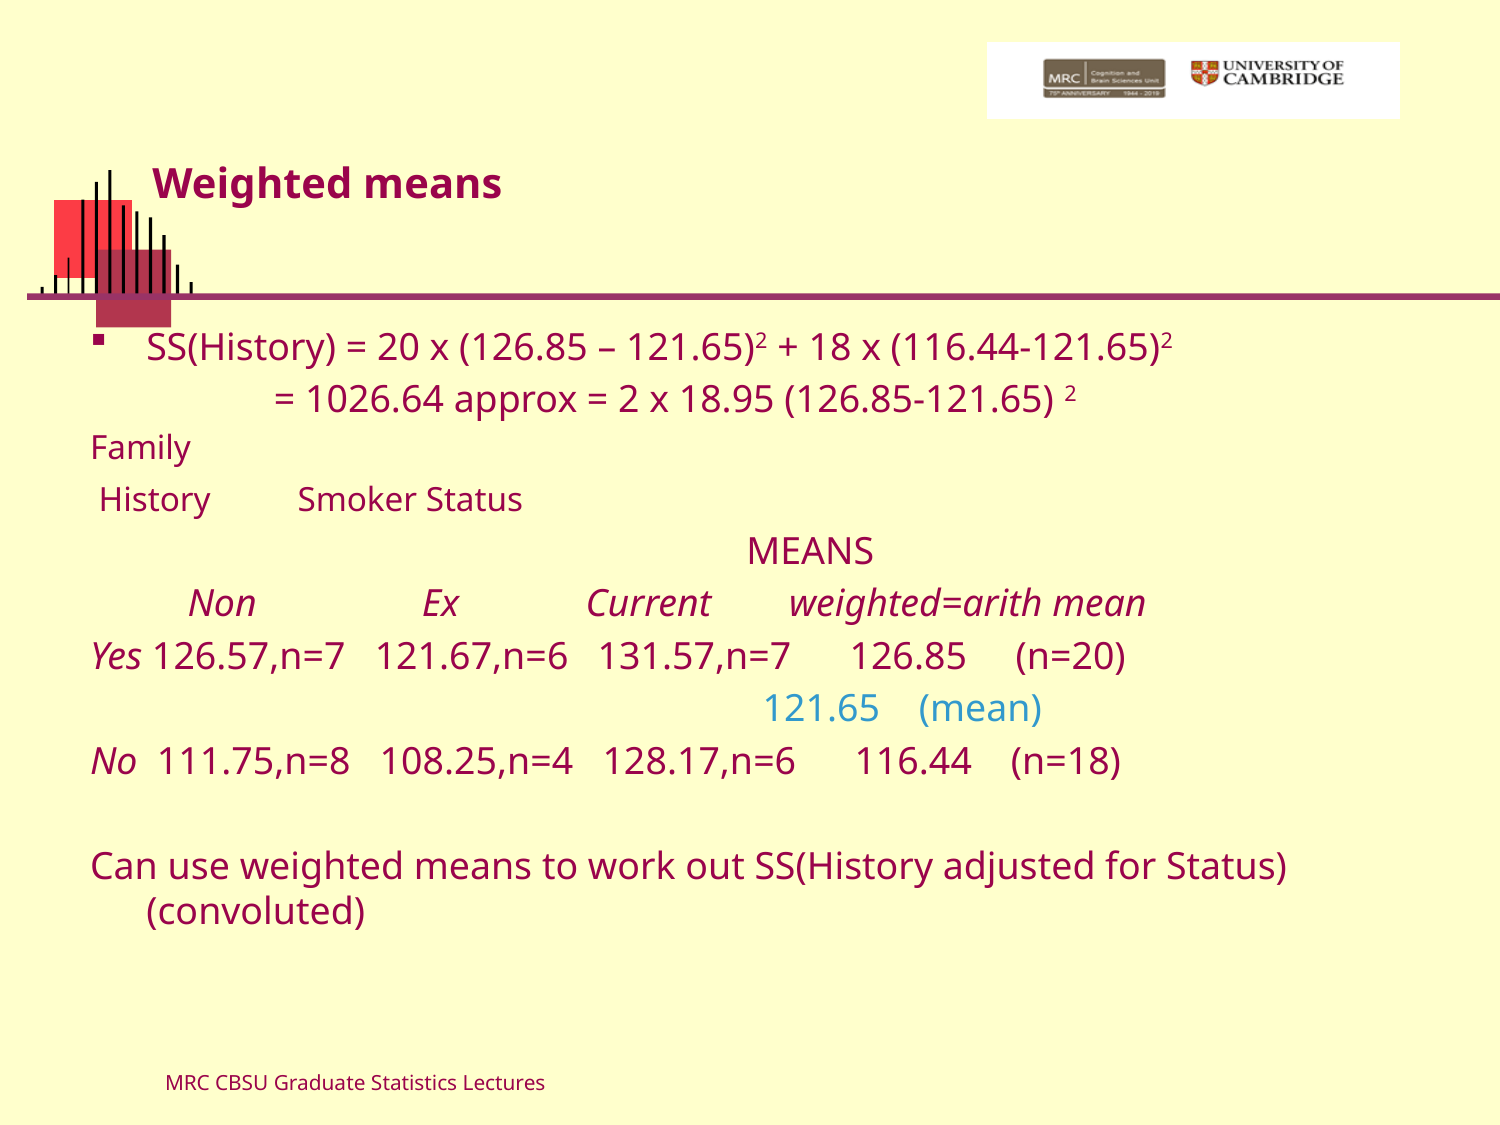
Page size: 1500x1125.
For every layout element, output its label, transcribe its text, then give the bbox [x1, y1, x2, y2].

footer MRC CBSU Graduate Statistics Lectures [149, 1062, 988, 1101]
picture [987, 42, 1400, 119]
title Weighted means [137, 137, 988, 233]
list SS(History) = 20 x (126.85 – 121.65)2 + 18 x (116.44-121.65)2 = 1026.64 approx = 2 x 18.95 (126.85-121.65) 2 Family History Smoker Status MEANS Non Ex Current weighted=arith mean Yes 126.57,n=7 121.67,n=6 131.57,n=7 126.85 (n=20) 121.65 (mean) No 111.75,n=8 108.25,n=4 128.17,n=6 116.44 (n=18) Can use weighted means to work out SS(History adjusted for Status) (convoluted) [75, 262, 1425, 1038]
